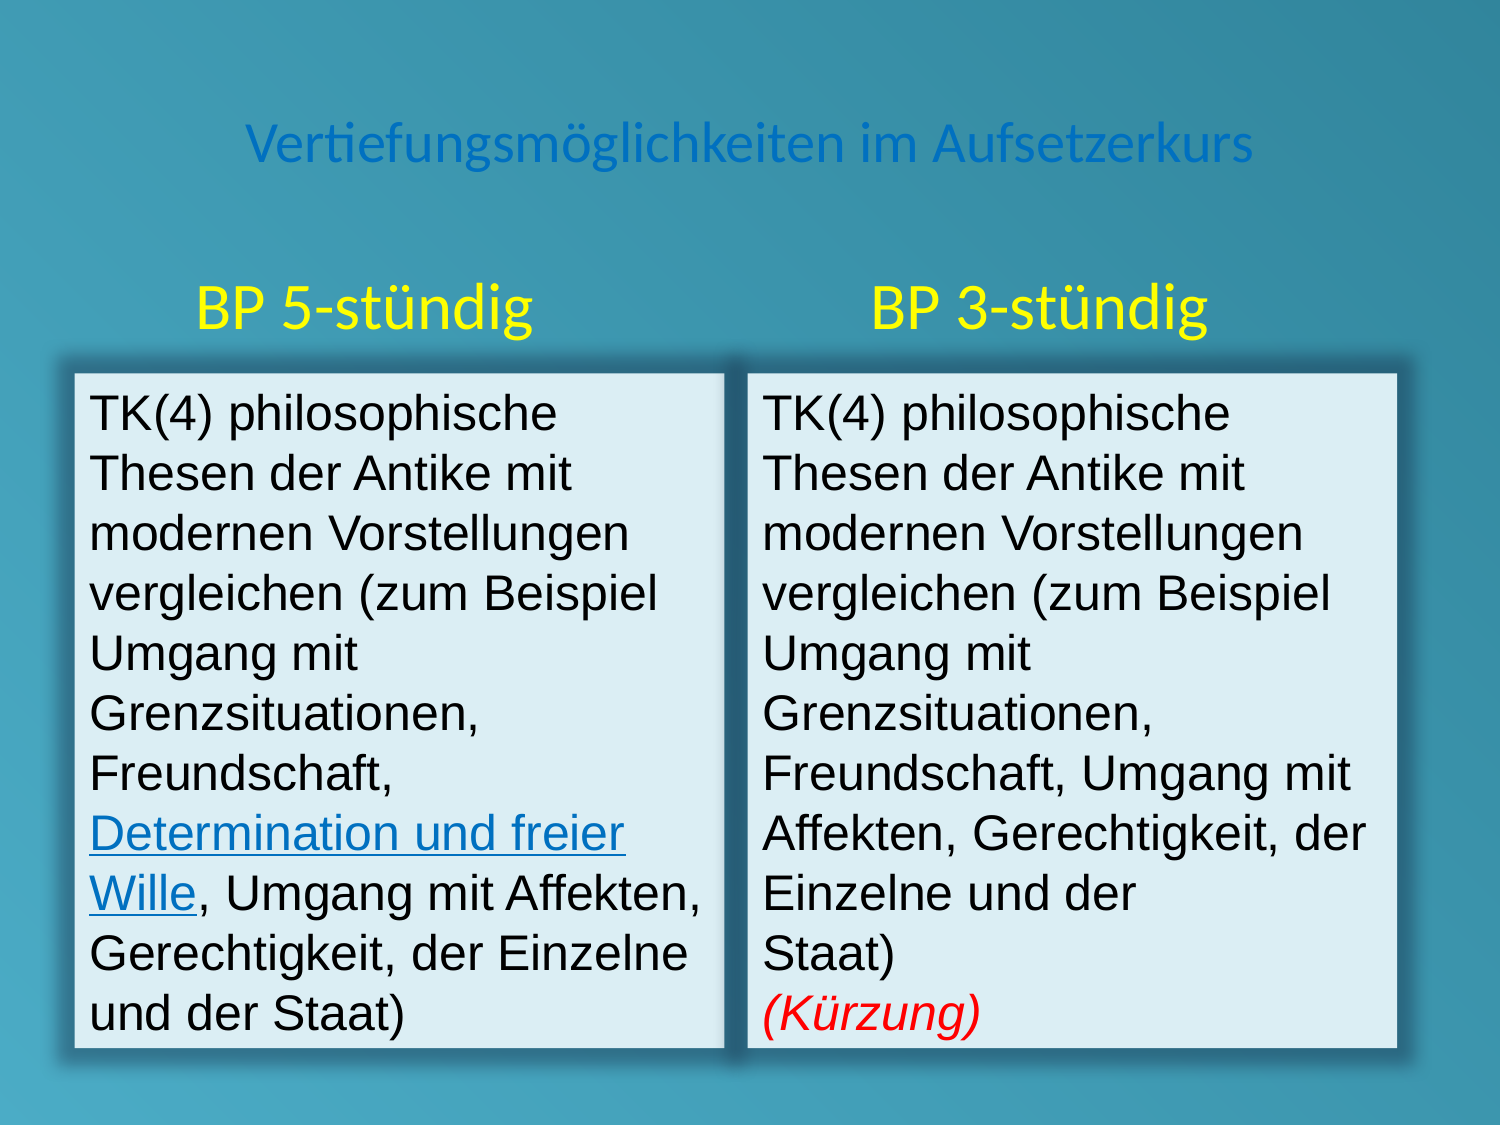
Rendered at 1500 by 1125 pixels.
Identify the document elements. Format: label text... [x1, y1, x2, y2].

text_box TK(4) philosophische Thesen der Antike mit modernen Vorstellungen vergleichen (zum Beispiel Umgang mit Grenzsituationen, Freundschaft, Umgang mit Affekten, Gerechtigkeit, der Einzelne und der Staat) (Kürzung) [747, 373, 1398, 1049]
title Vertiefungsmöglichkeiten im Aufsetzerkurs [75, 45, 1425, 233]
text_box TK(4) philosophische Thesen der Antike mit modernen Vorstellungen vergleichen (zum Beispiel Umgang mit Grenzsituationen, Freundschaft, Determination und freier Wille, Umgang mit Affekten, Gerechtigkeit, der Einzelne und der Staat) [74, 373, 718, 1049]
list BP 5-stündig BP 3-stündig [75, 255, 1425, 353]
